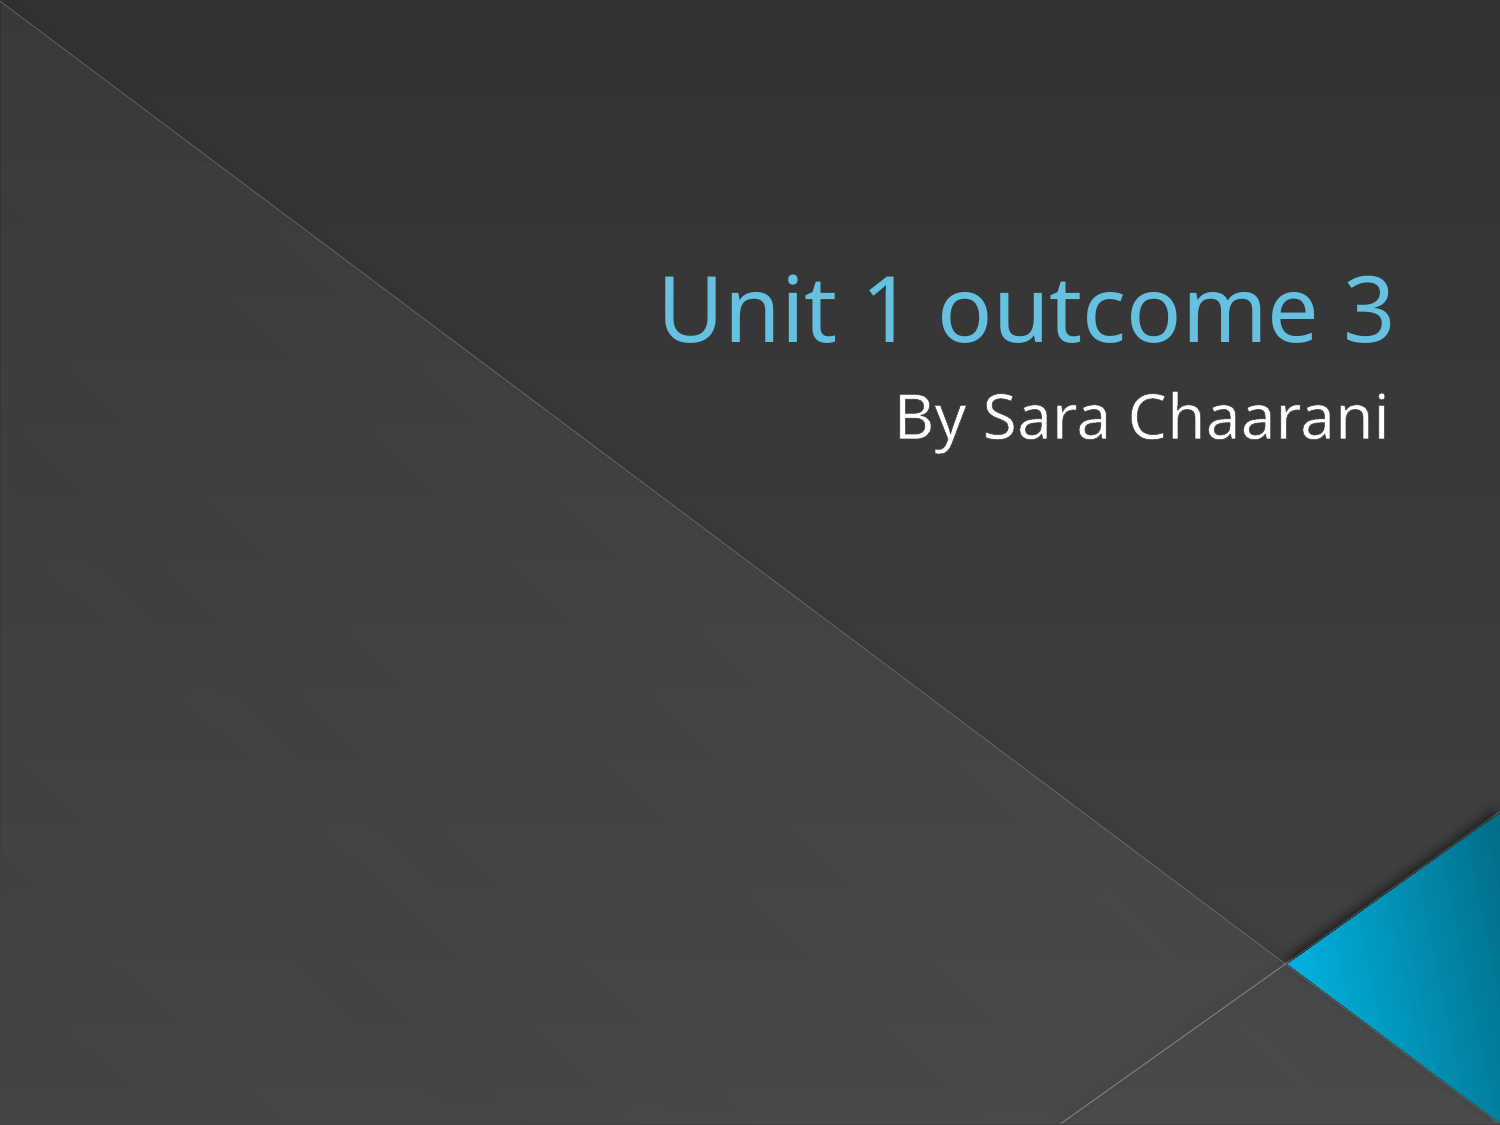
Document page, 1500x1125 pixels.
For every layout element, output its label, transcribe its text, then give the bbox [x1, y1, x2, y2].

title Unit 1 outcome 3 [88, 127, 1412, 369]
subtitle By Sara Chaarani [88, 369, 1412, 657]
